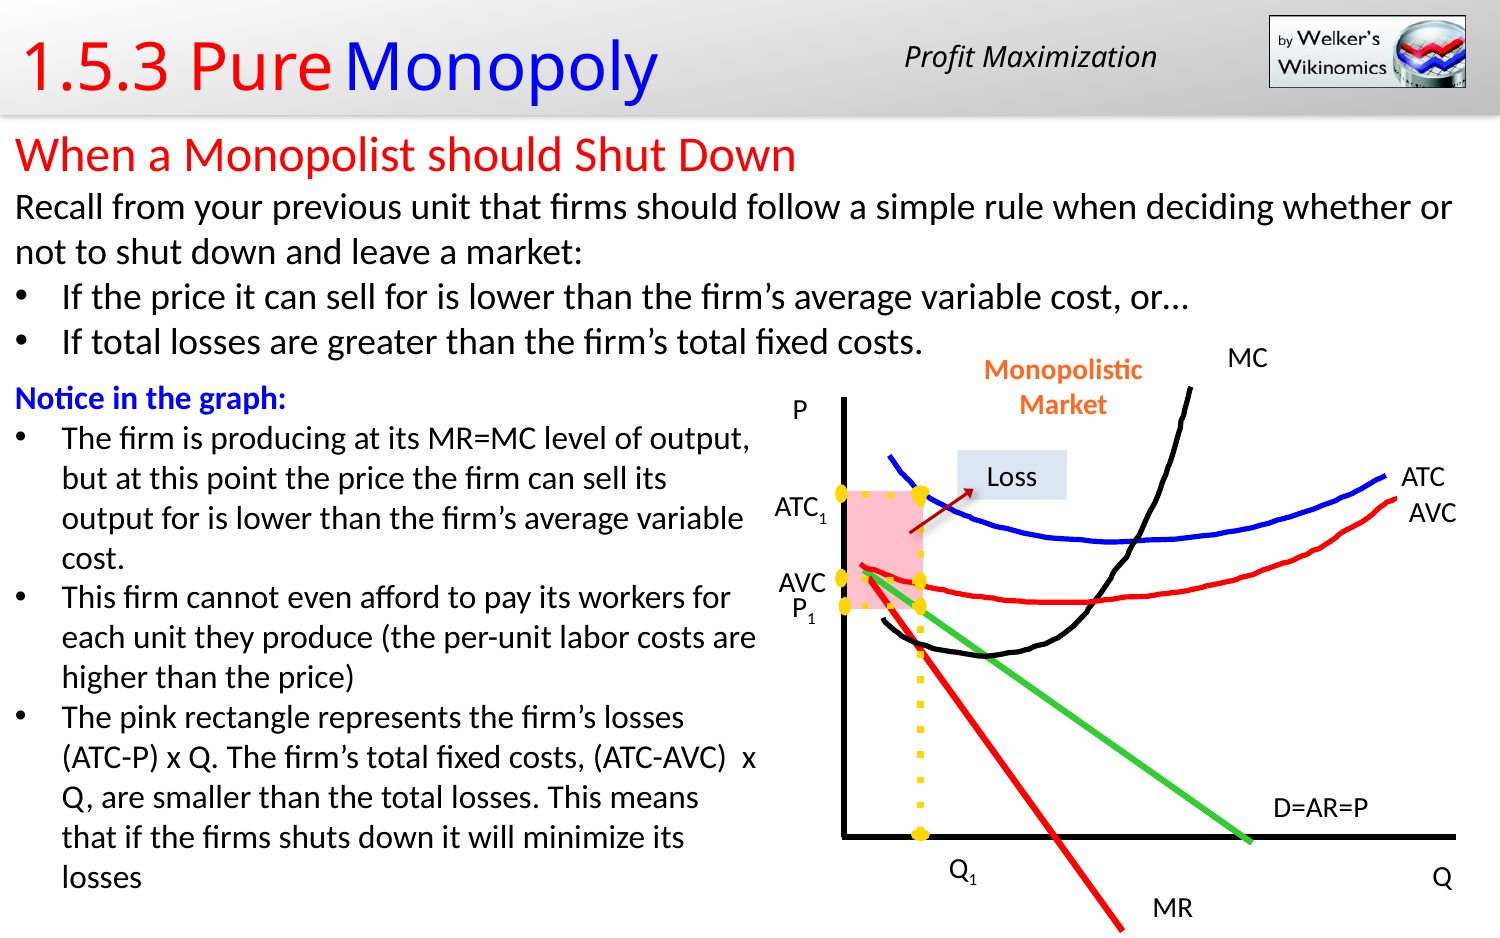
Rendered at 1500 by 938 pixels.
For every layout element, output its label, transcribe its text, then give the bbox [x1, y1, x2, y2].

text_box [0, 0, 1500, 115]
text_box Notice in the graph: The firm is producing at its MR=MC level of output, but at this point the price the firm can sell its output for is lower than the firm’s average variable cost. This firm cannot even afford to pay its workers for each unit they produce (the per-unit labor costs are higher than the price) The pink rectangle represents the firm’s losses (ATC-P) x Q. The firm’s total fixed costs, (ATC-AVC) x Q, are smaller than the total losses. This means that if the firms shuts down it will minimize its losses [0, 368, 738, 903]
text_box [743, 330, 1500, 932]
text_box When a Monopolist should Shut Down Recall from your previous unit that firms should follow a simple rule when deciding whether or not to shut down and leave a market: If the price it can sell for is lower than the firm’s average variable cost, or… If total losses are greater than the firm’s total fixed costs. [0, 123, 1500, 368]
